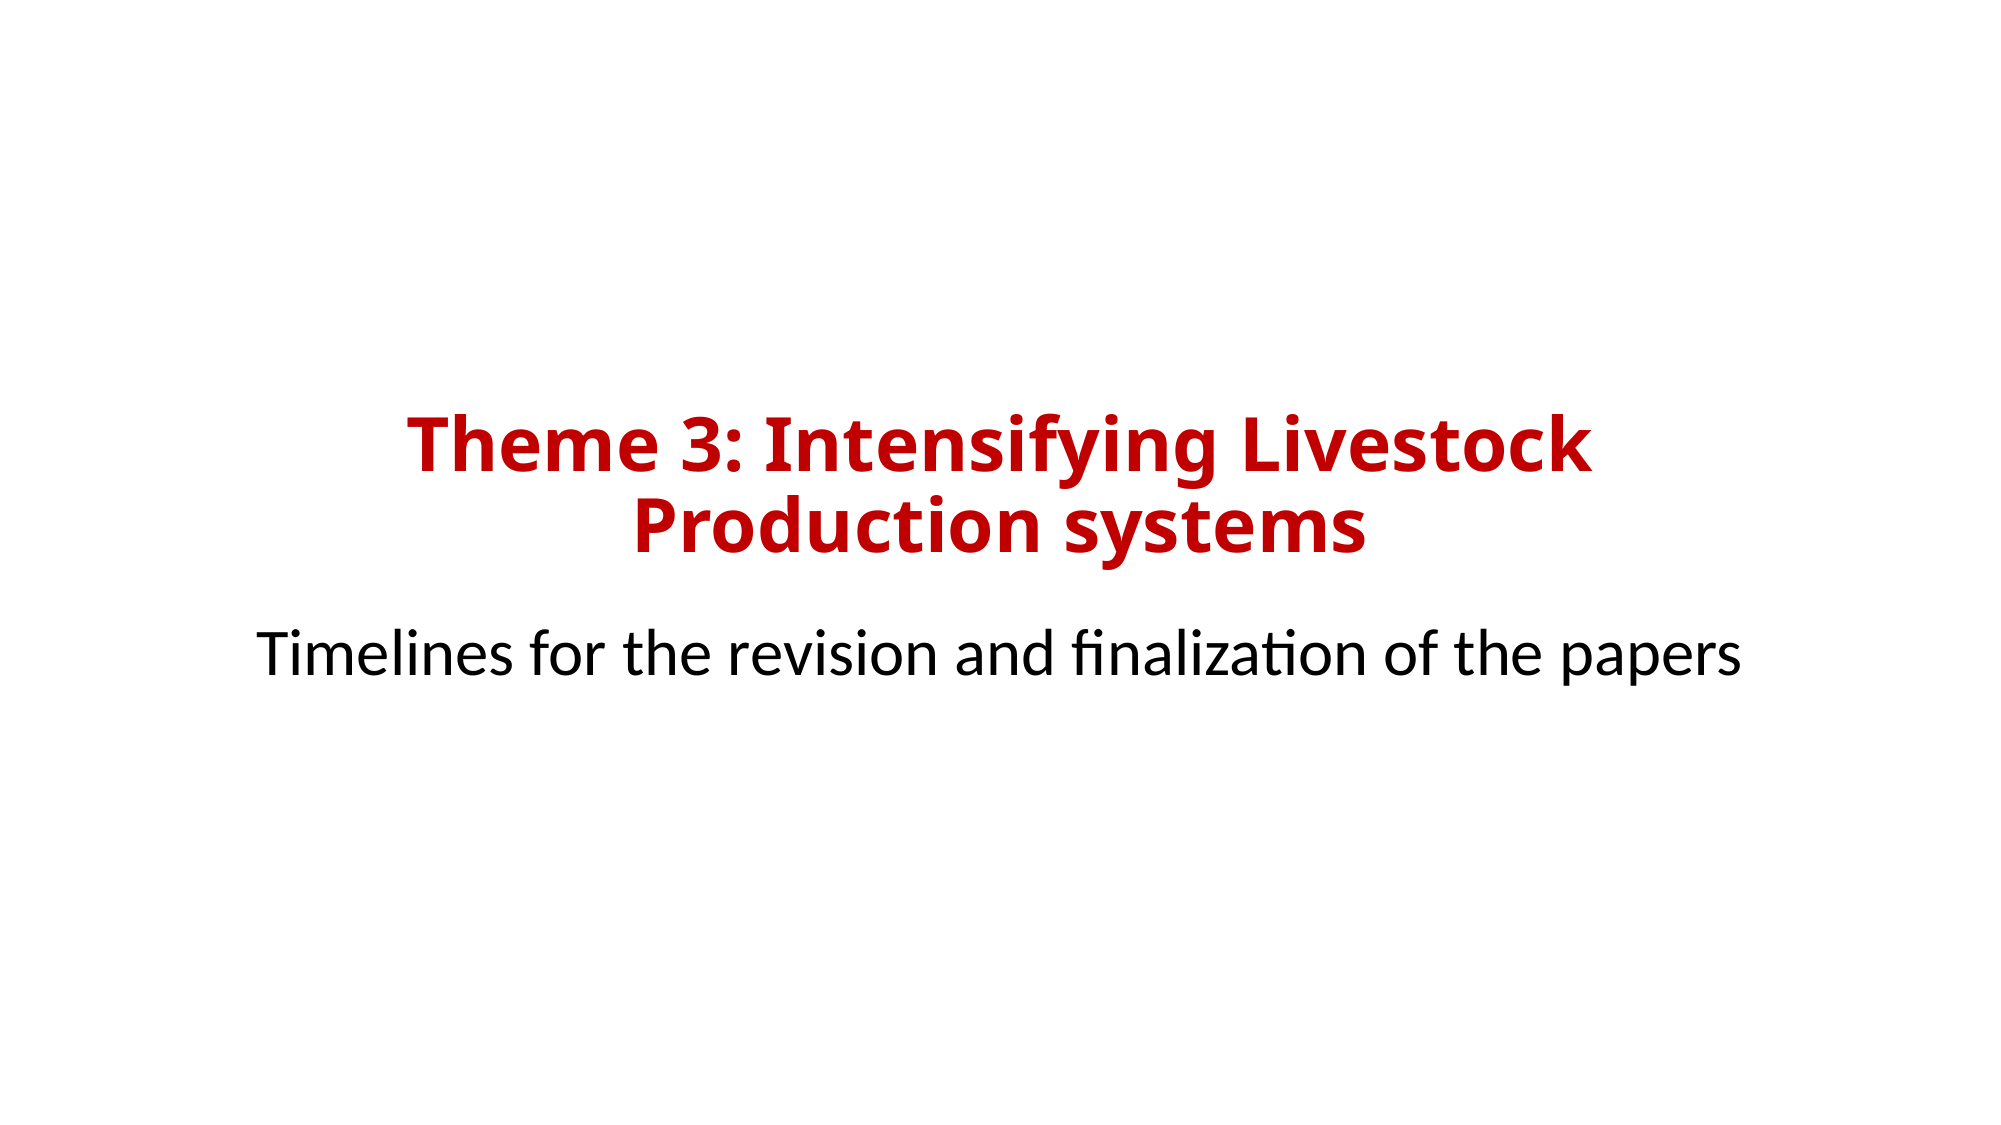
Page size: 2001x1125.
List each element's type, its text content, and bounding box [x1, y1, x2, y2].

title Theme 3: Intensifying Livestock Production systems [249, 184, 1750, 576]
subtitle Timelines for the revision and finalization of the papers [125, 609, 1875, 882]
